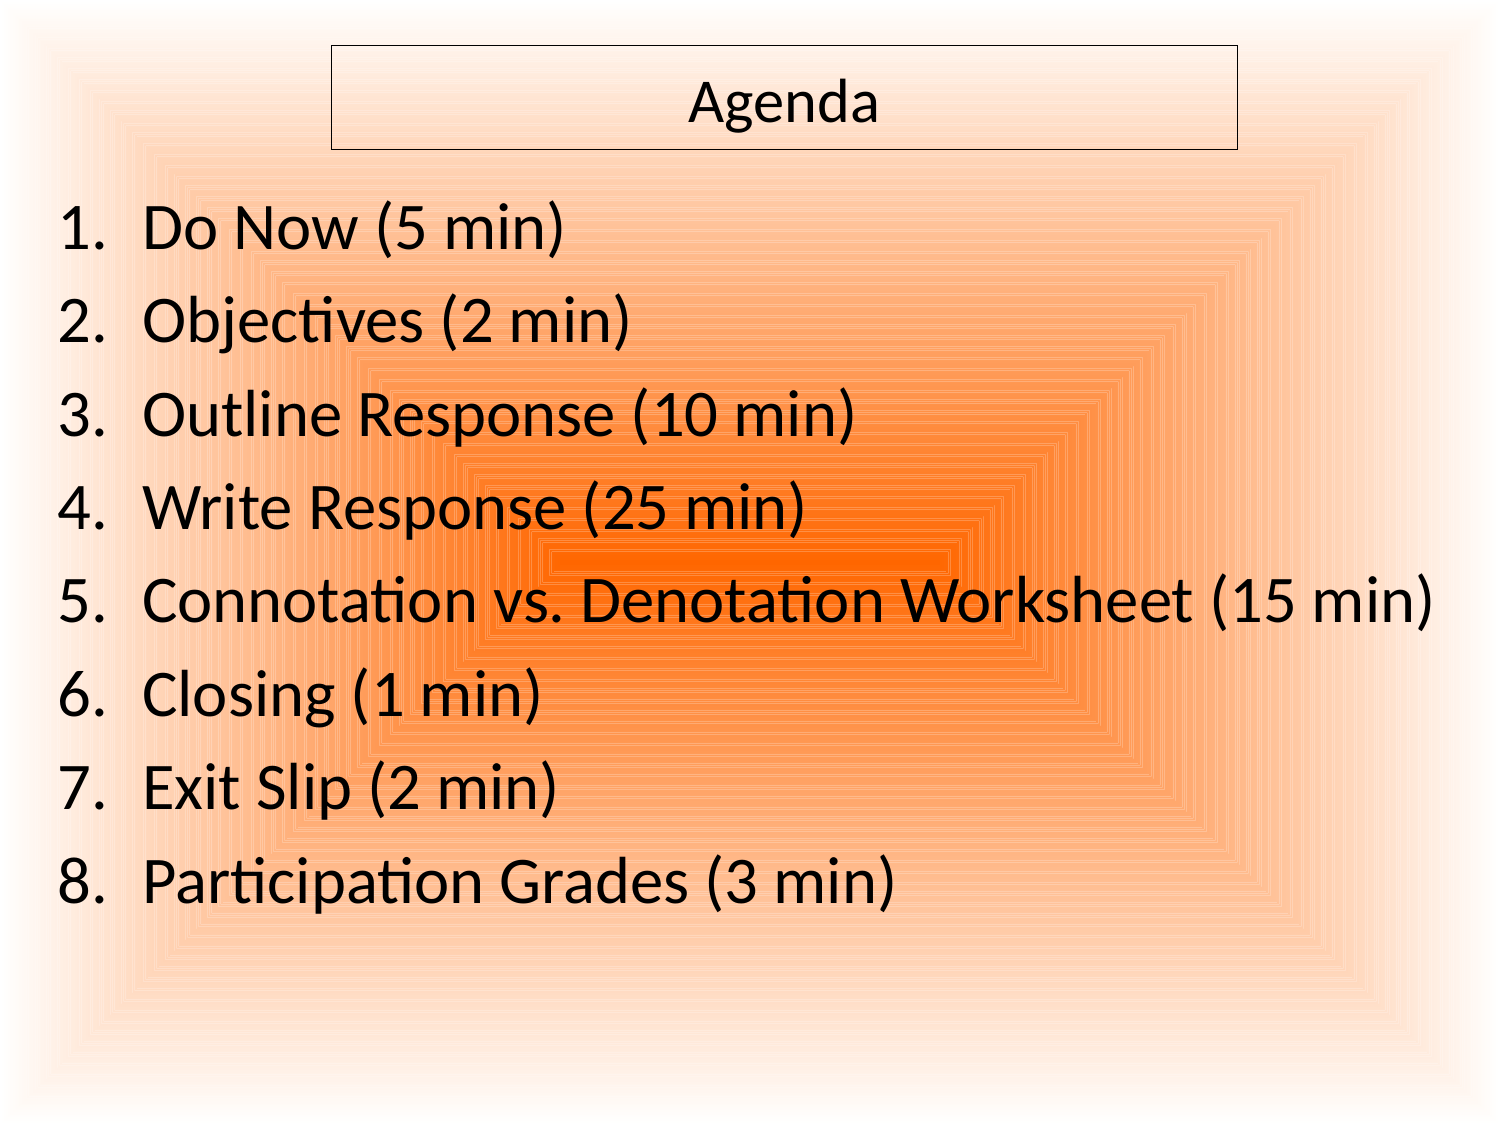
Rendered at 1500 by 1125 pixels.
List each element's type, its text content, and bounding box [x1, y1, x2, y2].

text_box Agenda [331, 45, 1238, 150]
list Do Now (5 min) Objectives (2 min) Outline Response (10 min) Write Response (25 min) Connotation vs. Denotation Worksheet (15 min) Closing (1 min) Exit Slip (2 min) Participation Grades (3 min) [24, 174, 1500, 1100]
